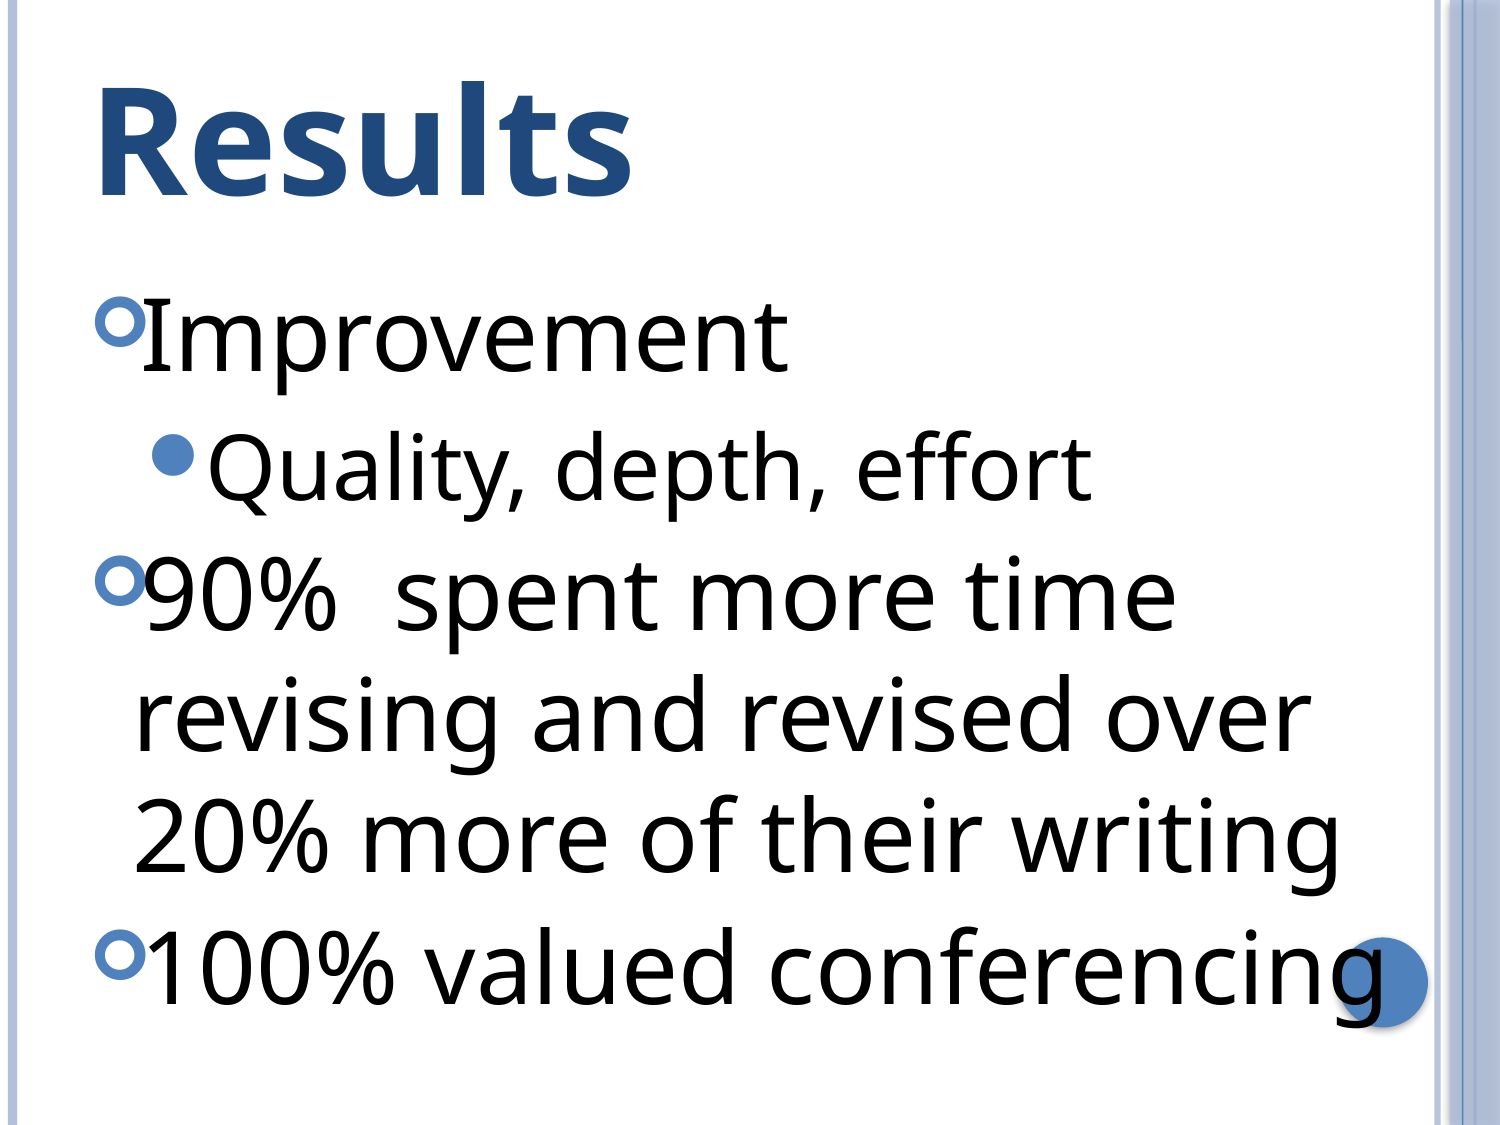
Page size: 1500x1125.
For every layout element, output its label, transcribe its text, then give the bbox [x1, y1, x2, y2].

list Improvement Quality, depth, effort 90% spent more time revising and revised over 20% more of their writing 100% valued conferencing [75, 262, 1413, 1062]
title Results [75, 45, 1475, 233]
